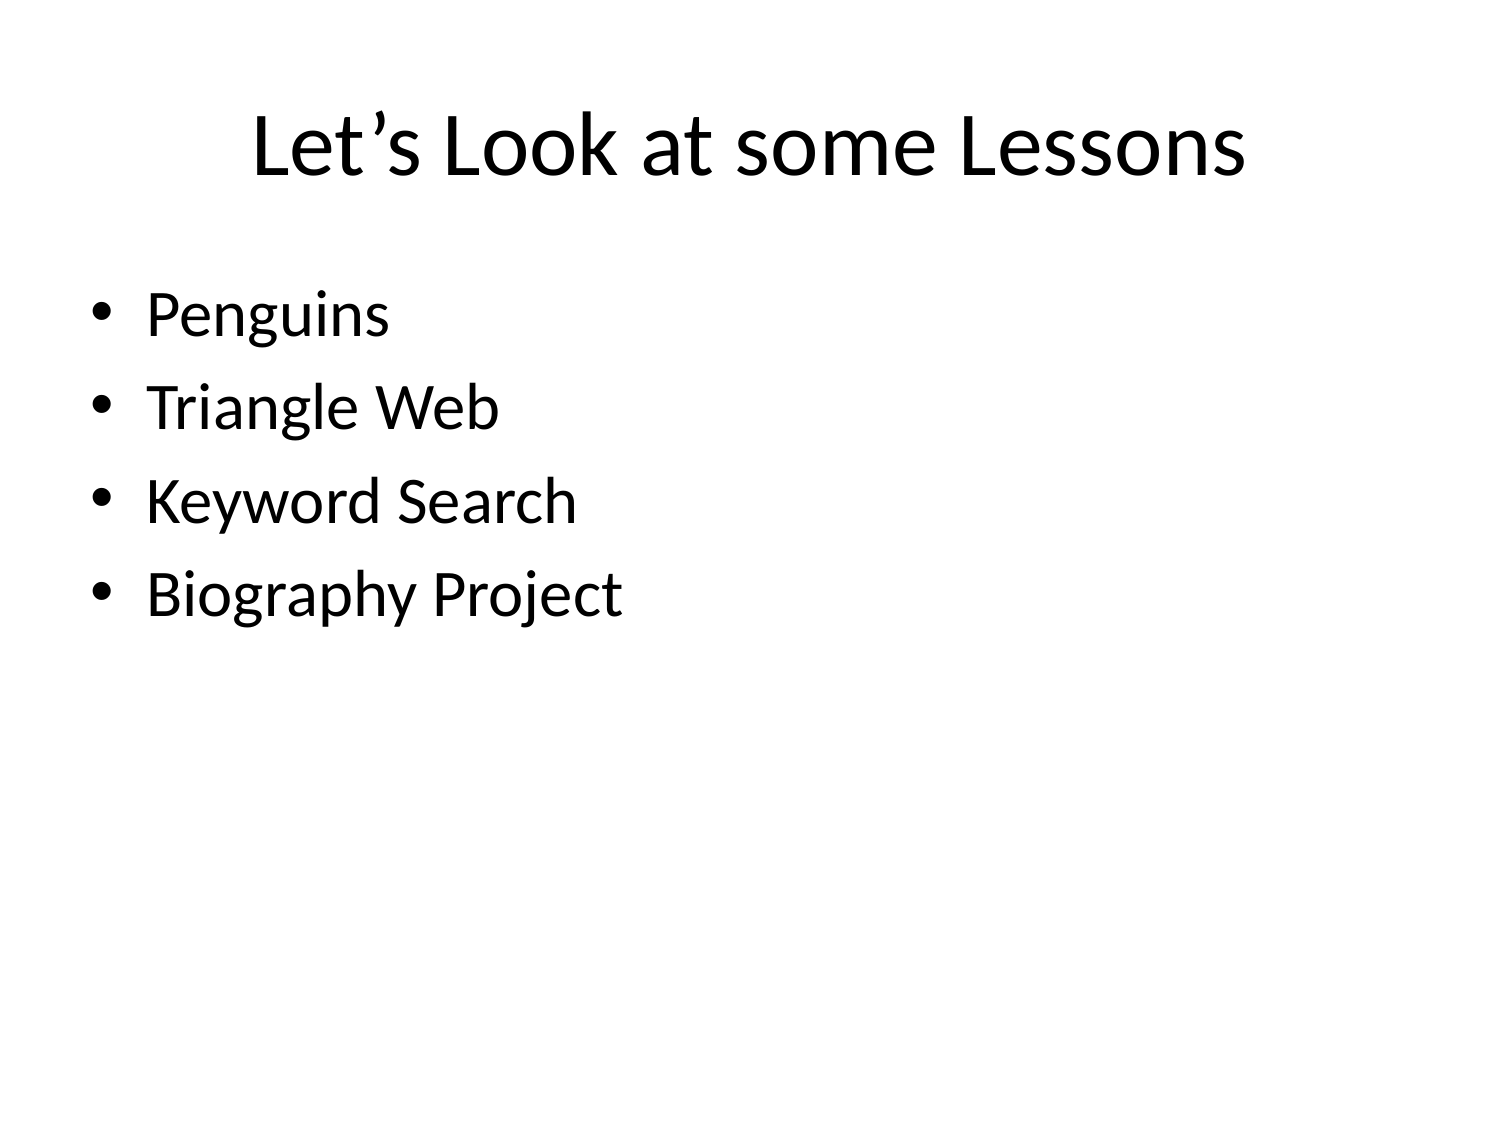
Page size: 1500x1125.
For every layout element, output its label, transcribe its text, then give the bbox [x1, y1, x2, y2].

list Penguins Triangle Web Keyword Search Biography Project [75, 262, 1425, 1005]
title Let’s Look at some Lessons [75, 45, 1425, 233]
